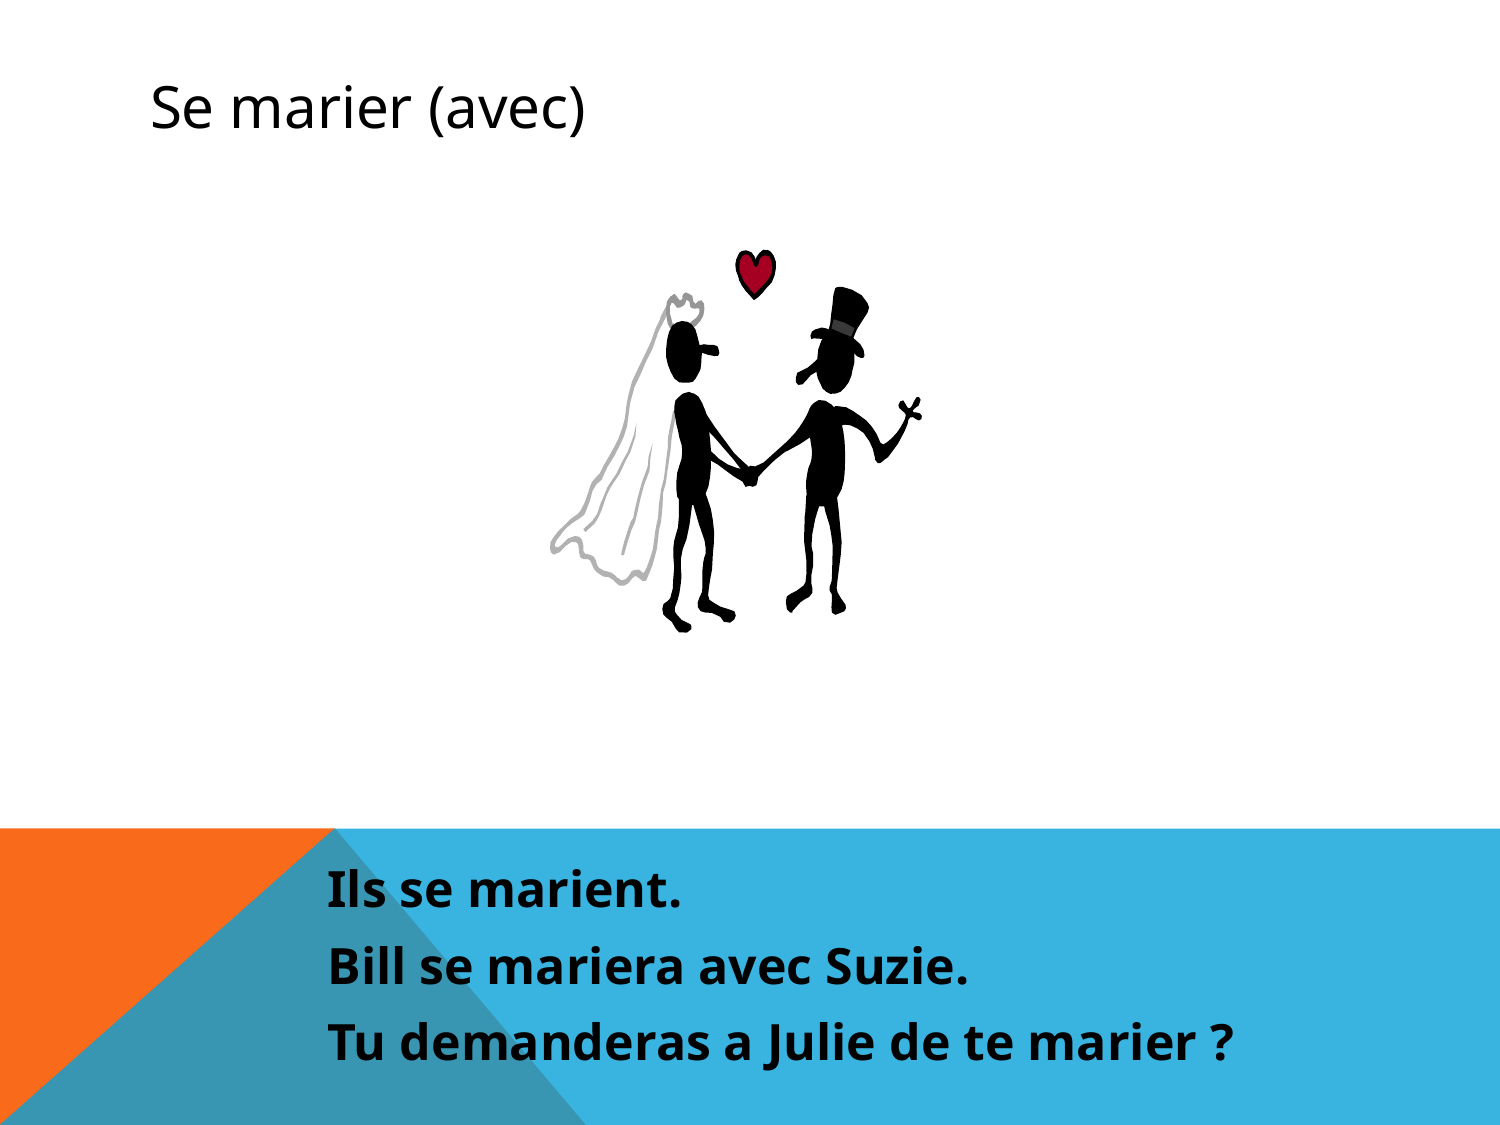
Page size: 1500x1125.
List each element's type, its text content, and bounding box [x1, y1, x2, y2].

picture [549, 249, 923, 634]
title Se marier (avec) [135, 60, 1369, 150]
list Ils se marient. Bill se mariera avec Suzie. Tu demanderas a Julie de te marier ? [312, 849, 1450, 1125]
